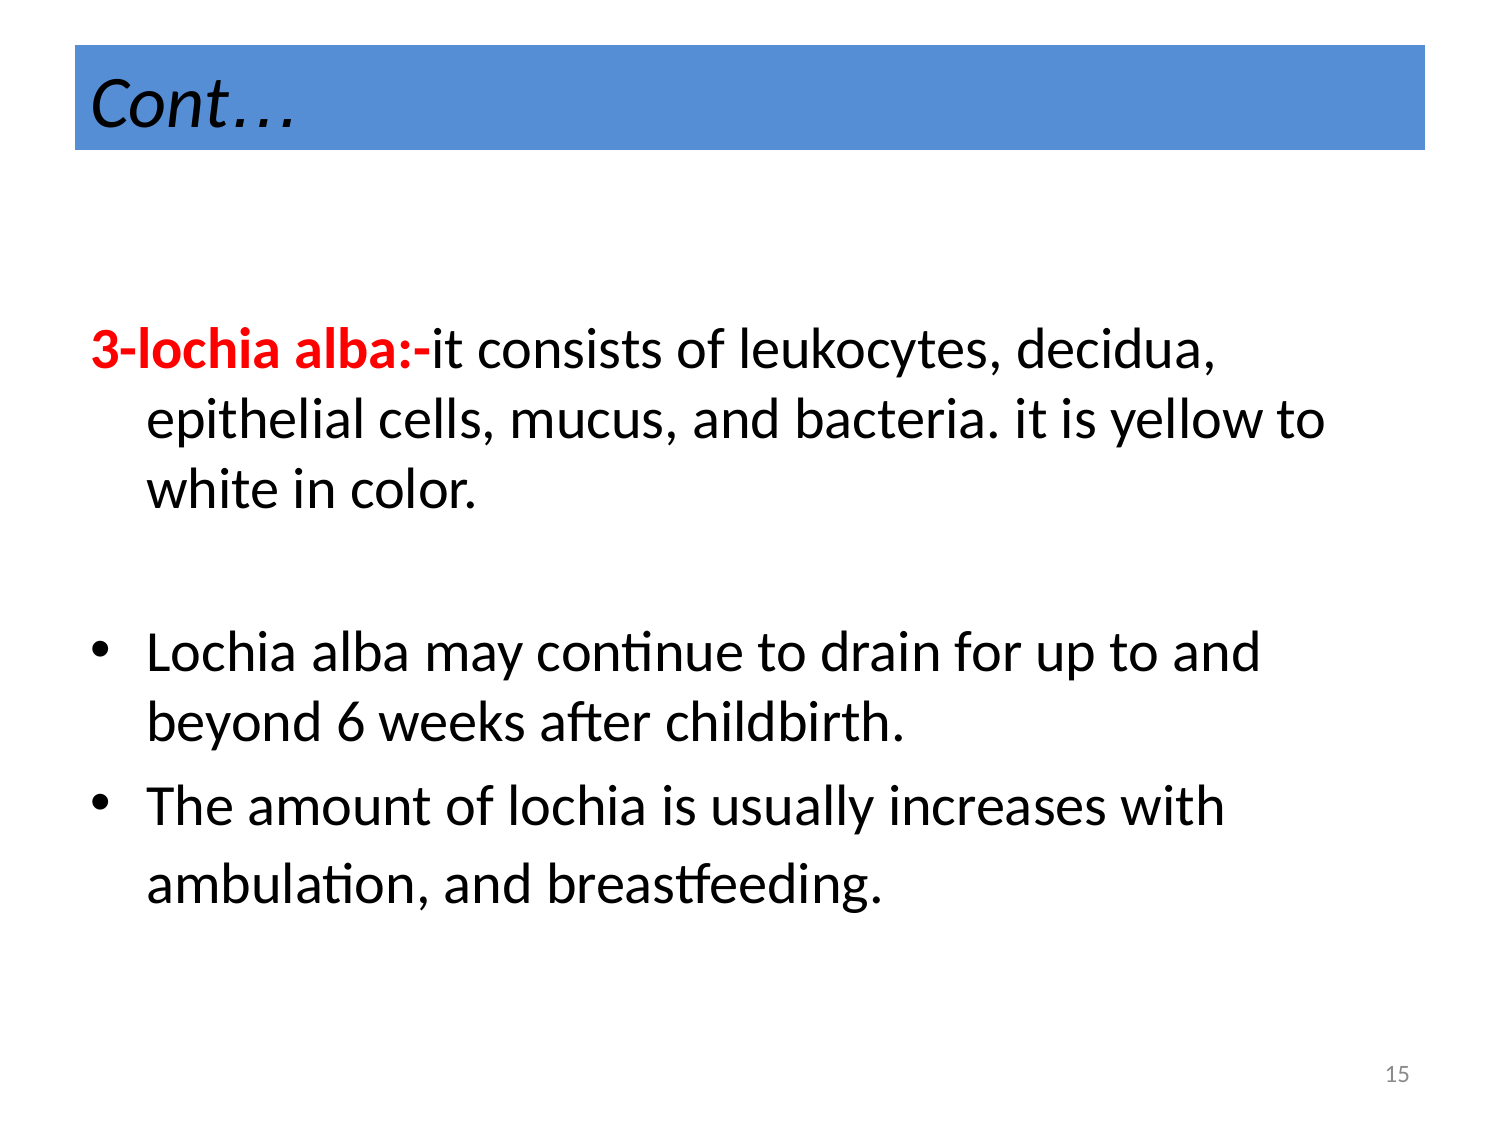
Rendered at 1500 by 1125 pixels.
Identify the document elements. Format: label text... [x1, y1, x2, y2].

list 3-lochia alba:-it consists of leukocytes, decidua, epithelial cells, mucus, and bacteria. it is yellow to white in color. Lochia alba may continue to drain for up to and beyond 6 weeks after childbirth. The amount of lochia is usually increases with ambulation, and breastfeeding. [75, 302, 1425, 994]
title Cont… [75, 45, 1425, 150]
slide_number 15 [1074, 1042, 1425, 1103]
